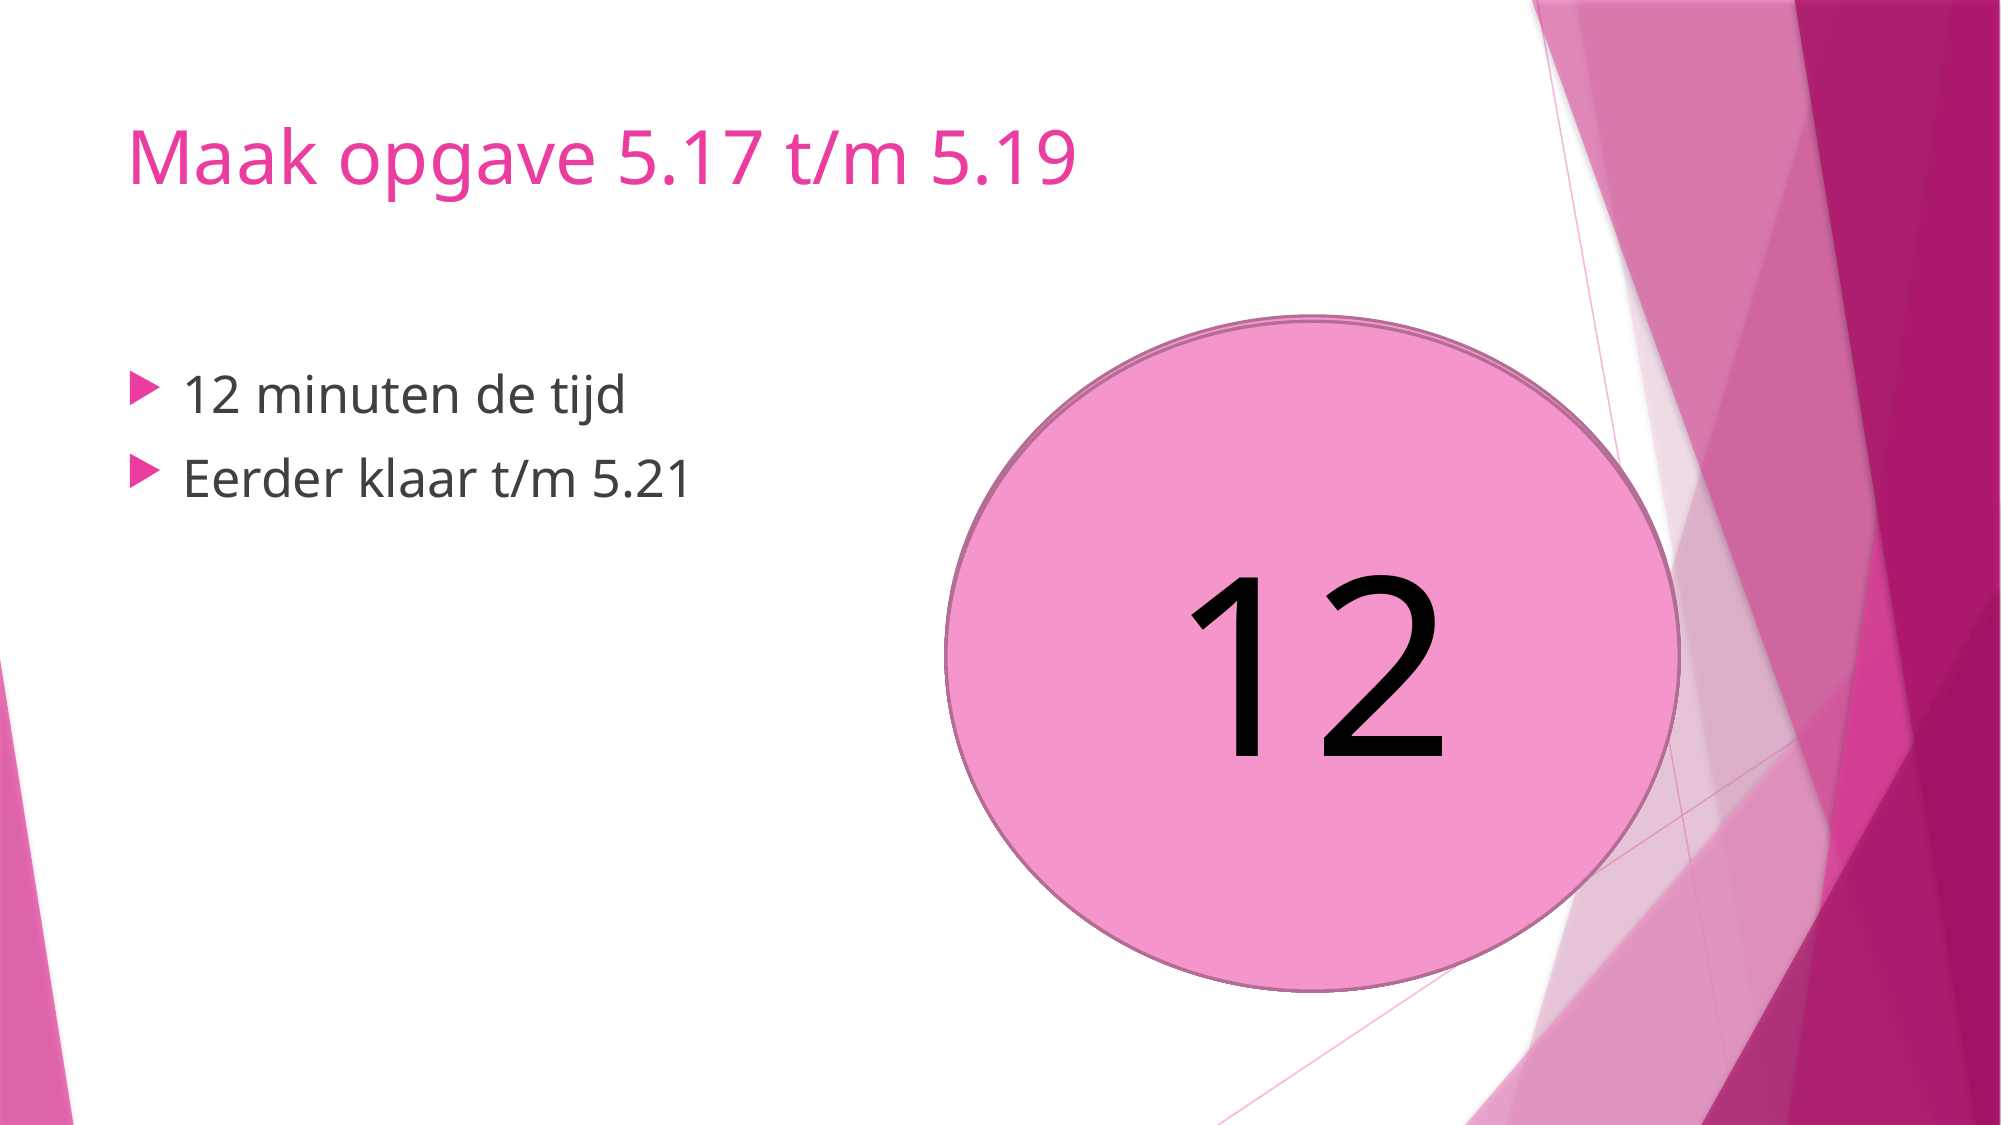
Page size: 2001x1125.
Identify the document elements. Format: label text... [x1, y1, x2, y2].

text_box 12 [944, 319, 1681, 993]
text_box 10 [948, 314, 1677, 603]
list 12 minuten de tijd Eerder klaar t/m 5.21 [111, 354, 774, 992]
title Maak opgave 5.17 t/m 5.19 [111, 101, 1522, 319]
